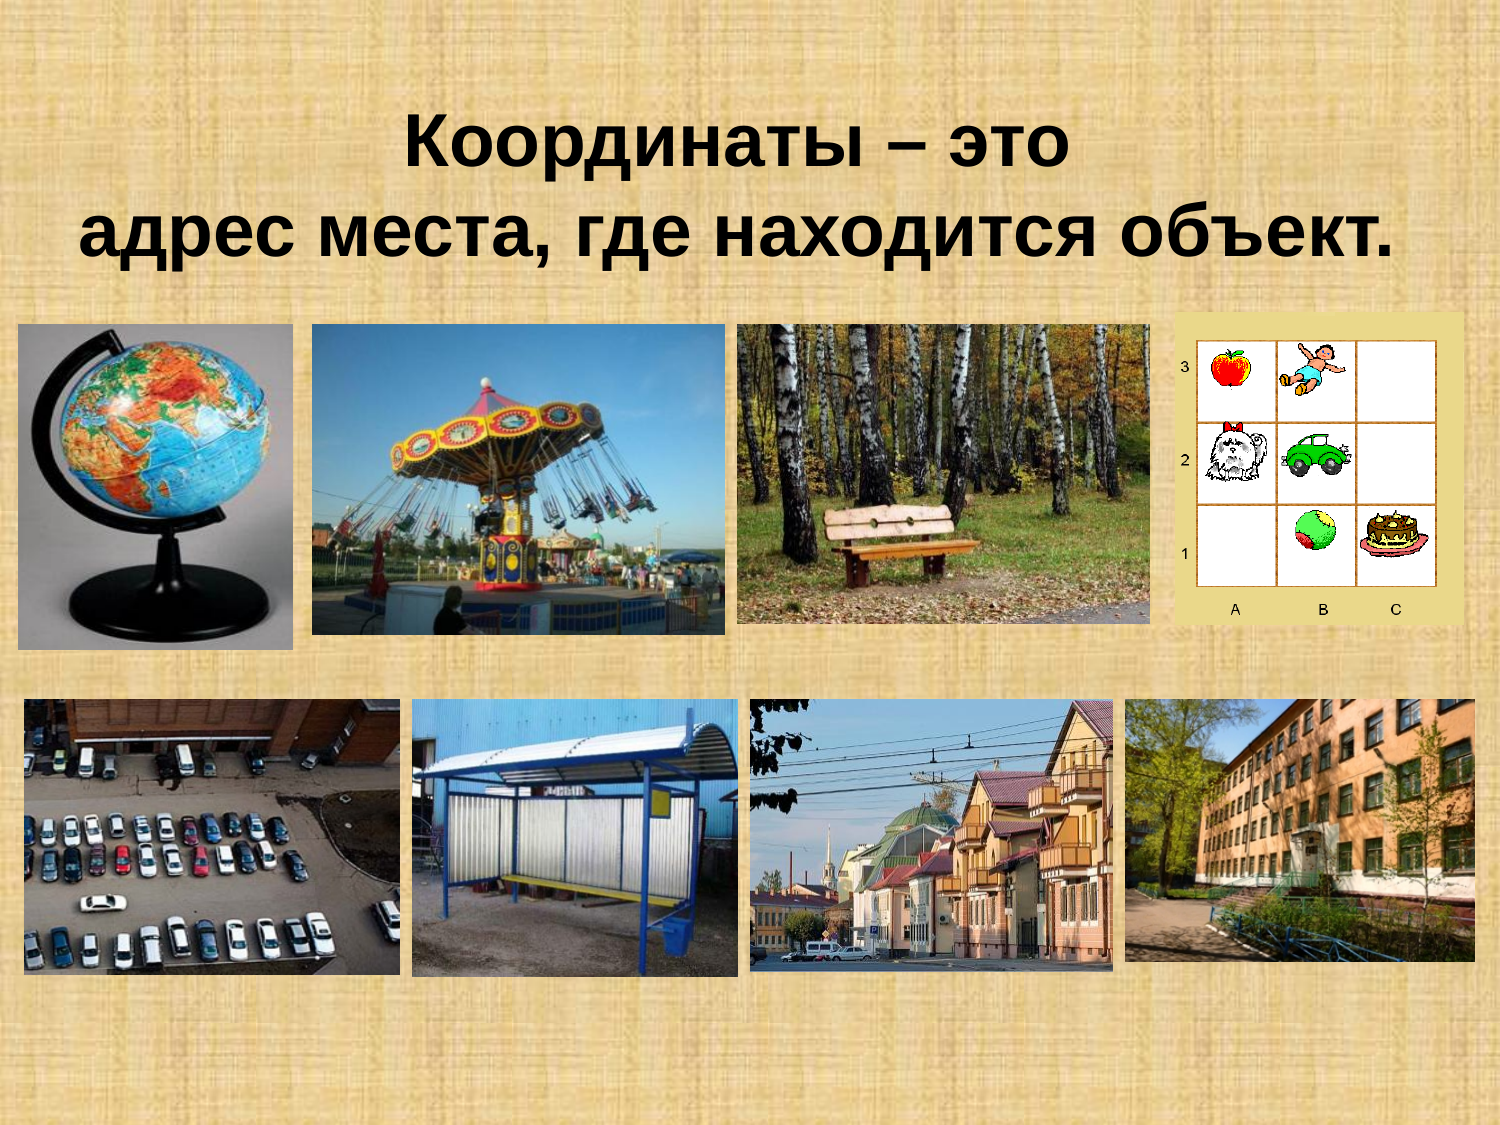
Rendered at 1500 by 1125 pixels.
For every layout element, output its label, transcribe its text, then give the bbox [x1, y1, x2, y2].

title Координаты – это адрес места, где находится объект. [24, 24, 1451, 338]
picture [0, 0, 1500, 1125]
